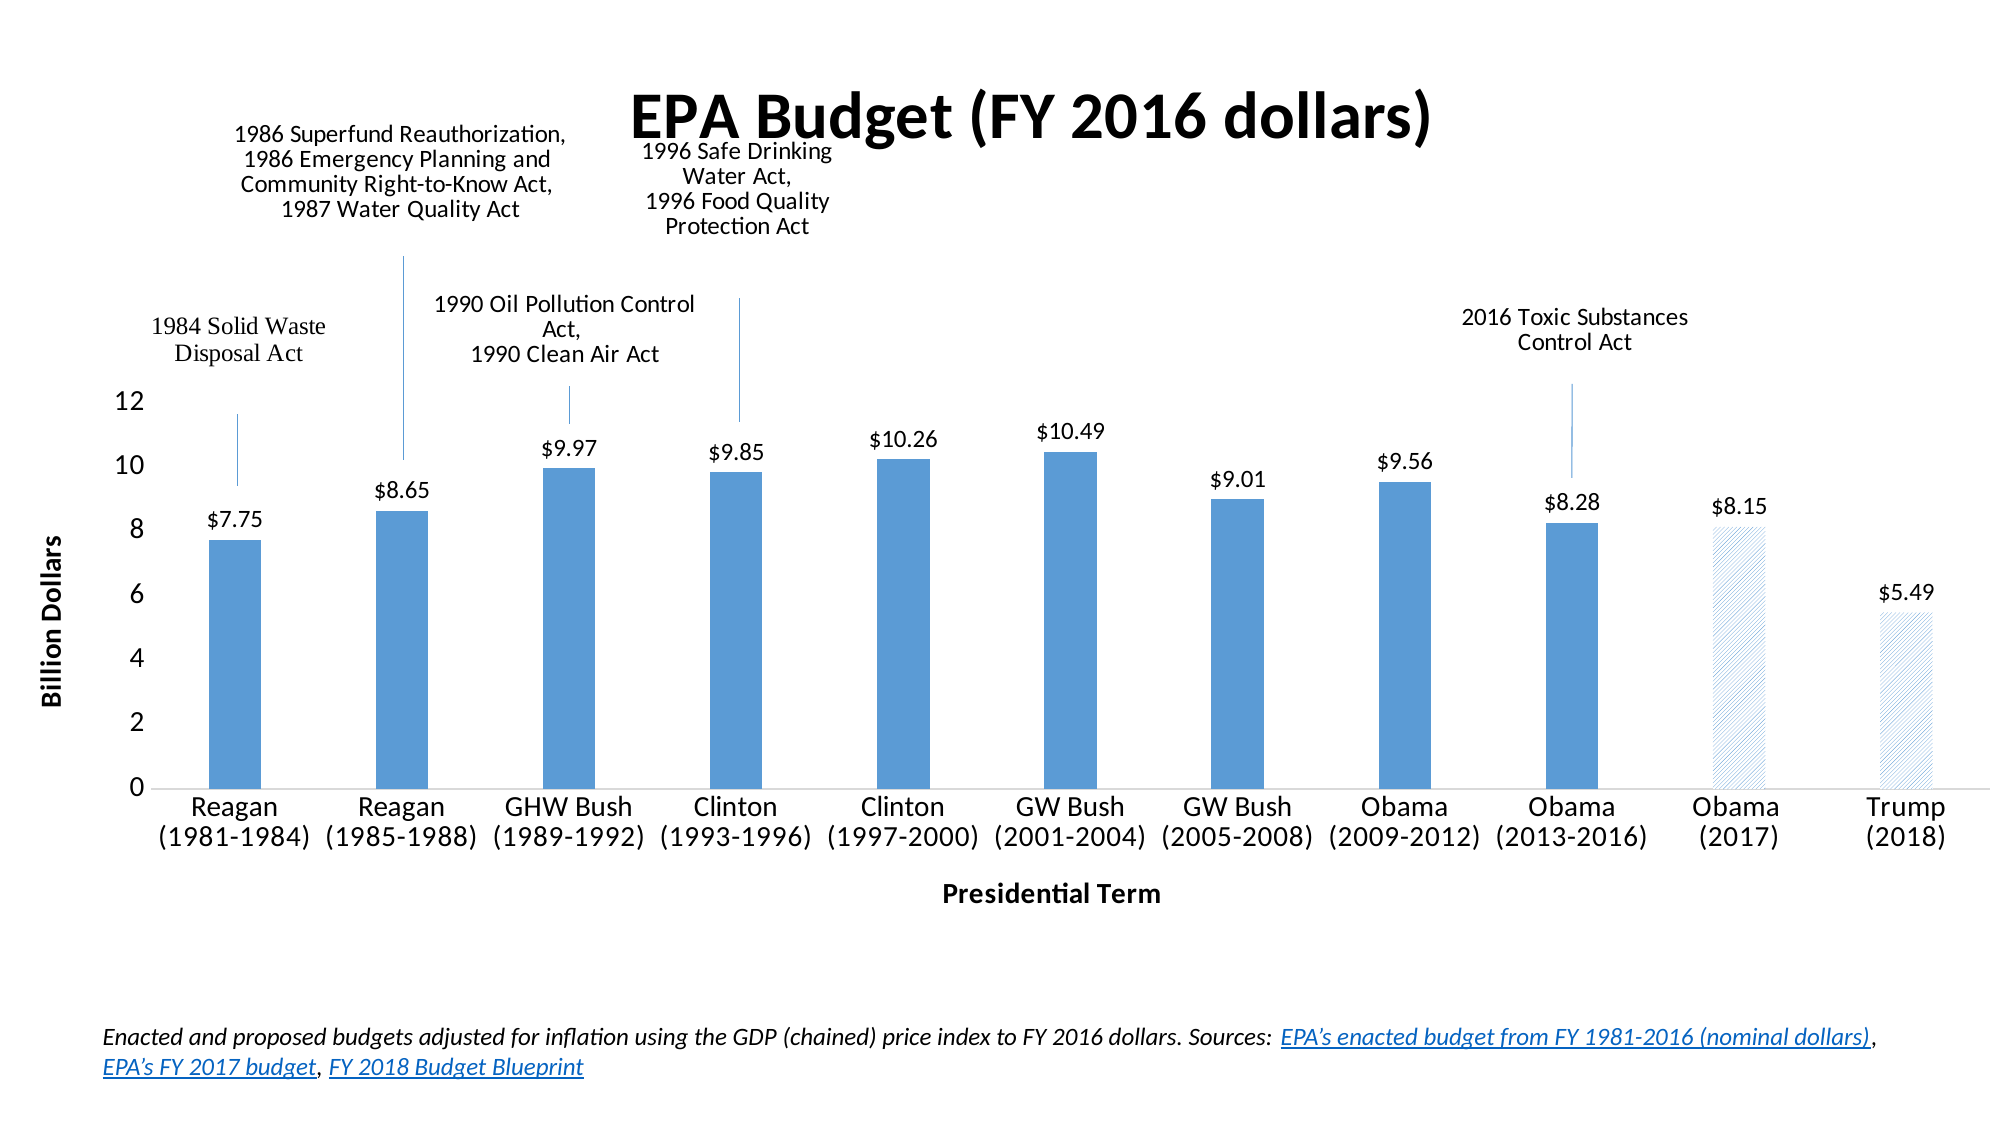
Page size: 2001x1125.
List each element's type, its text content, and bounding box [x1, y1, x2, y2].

chart [30, 41, 2000, 972]
text_box Enacted and proposed budgets adjusted for inflation using the GDP (chained) price index to FY 2016 dollars. Sources: EPA’s enacted budget from FY 1981-2016 (nominal dollars), EPA’s FY 2017 budget, FY 2018 Budget Blueprint [87, 1013, 1976, 1089]
